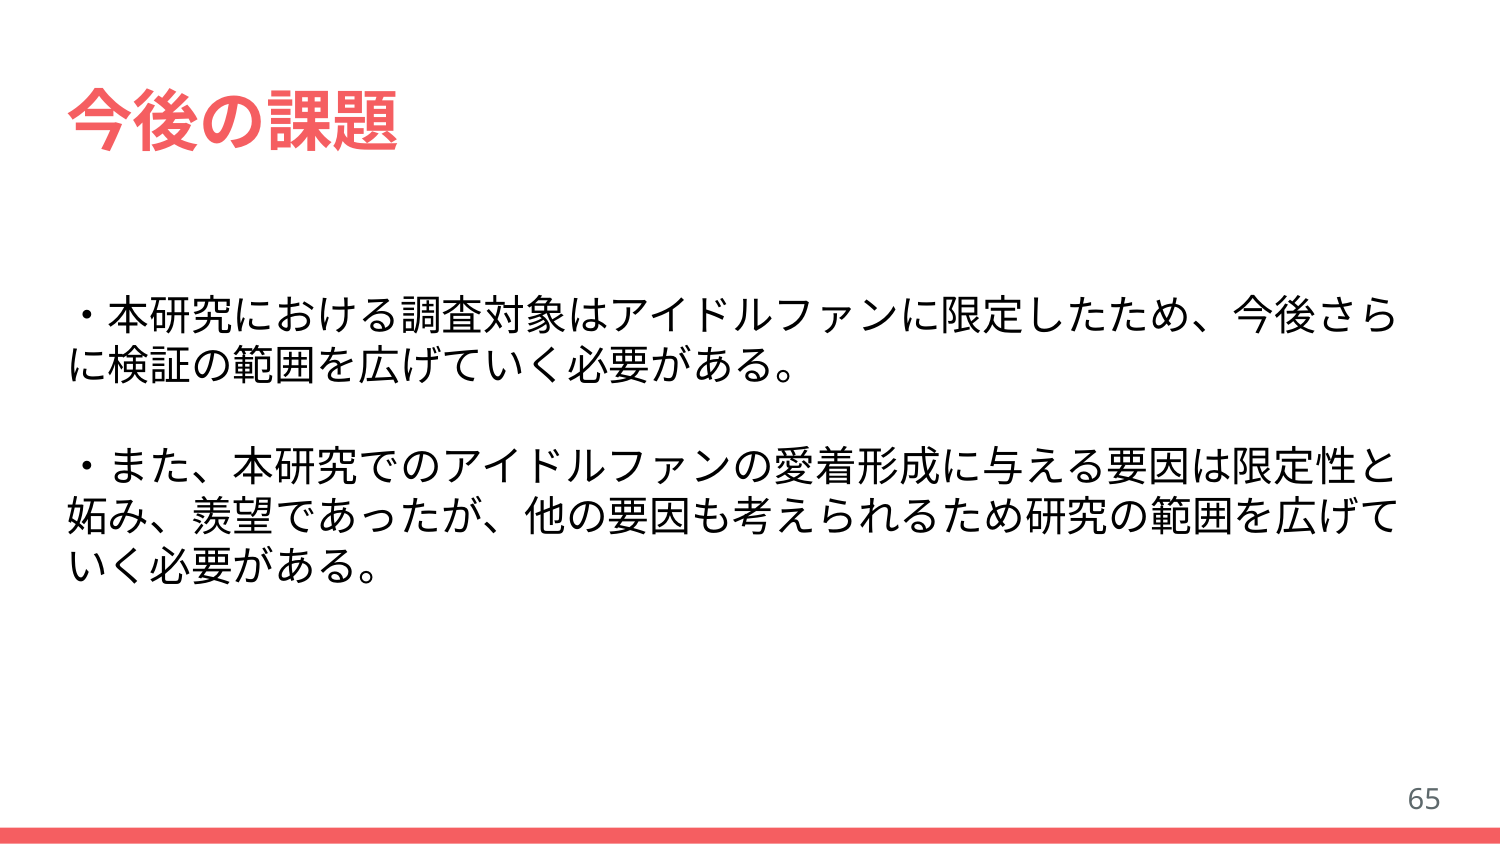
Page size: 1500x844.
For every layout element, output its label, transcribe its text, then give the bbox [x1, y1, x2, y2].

list ・本研究における調査対象はアイドルファンに限定したため、今後さらに検証の範囲を広げていく必要がある。 ・また、本研究でのアイドルファンの愛着形成に与える要因は限定性と妬み、羨望であったが、他の要因も考えられるため研究の範囲を広げていく必要がある。 [51, 189, 1449, 750]
title 今後の課題 [51, 64, 1449, 167]
slide_number 65 [1392, 767, 1483, 833]
